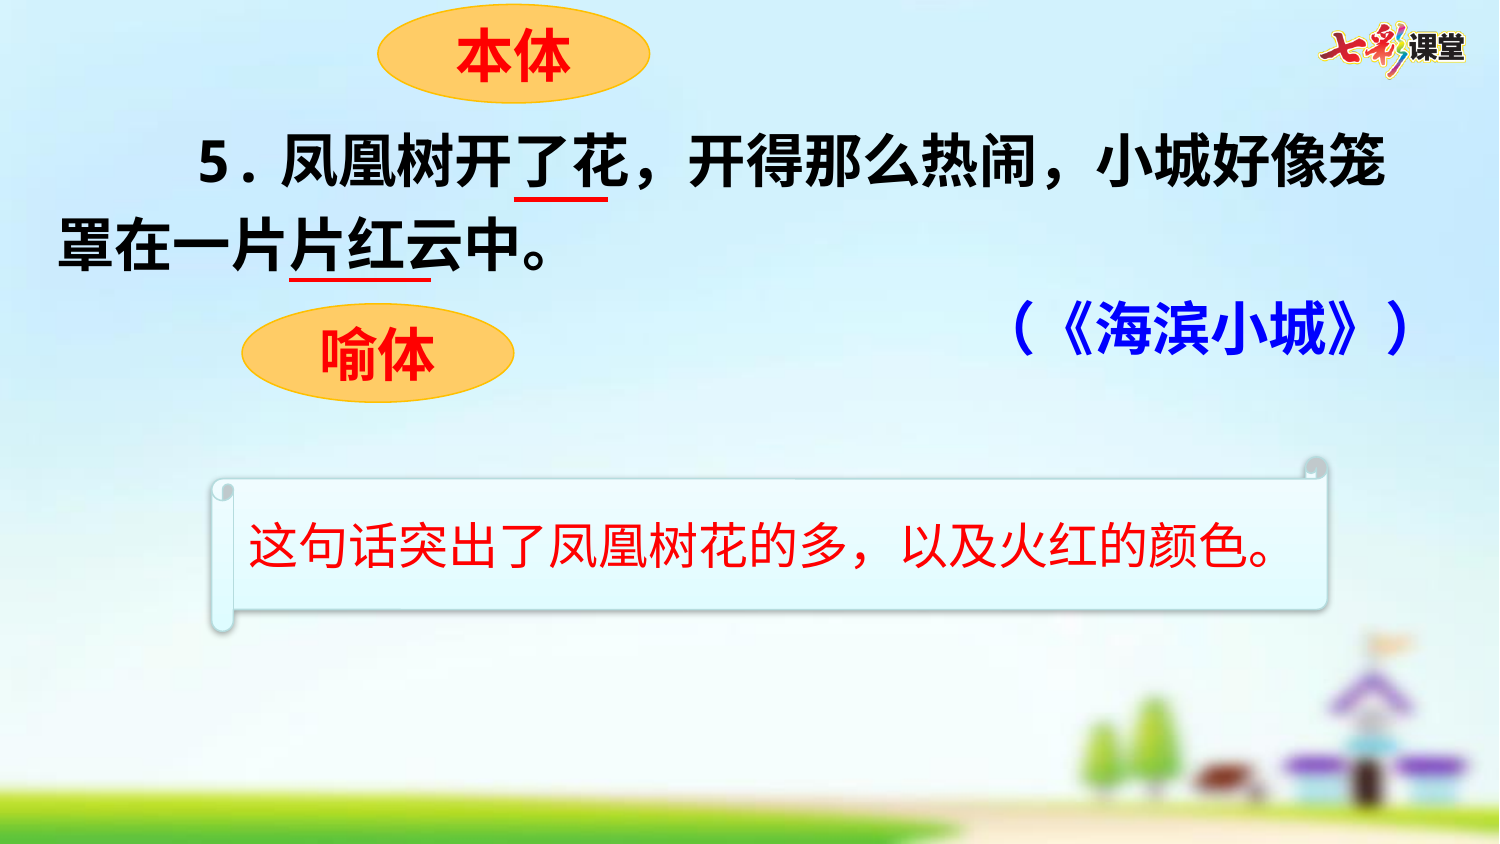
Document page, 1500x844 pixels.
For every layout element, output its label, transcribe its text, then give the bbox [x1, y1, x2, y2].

text_box 这句话突出了凤凰树花的多，以及火红的颜色。 [210, 456, 1329, 633]
picture [0, 0, 1499, 844]
text_box 5.凤凰树开了花，开得那么热闹，小城好像笼罩在一片片红云中。 （《海滨小城》） [41, 102, 1459, 454]
text_box 喻体 [239, 301, 516, 405]
text_box 本体 [375, 2, 652, 106]
